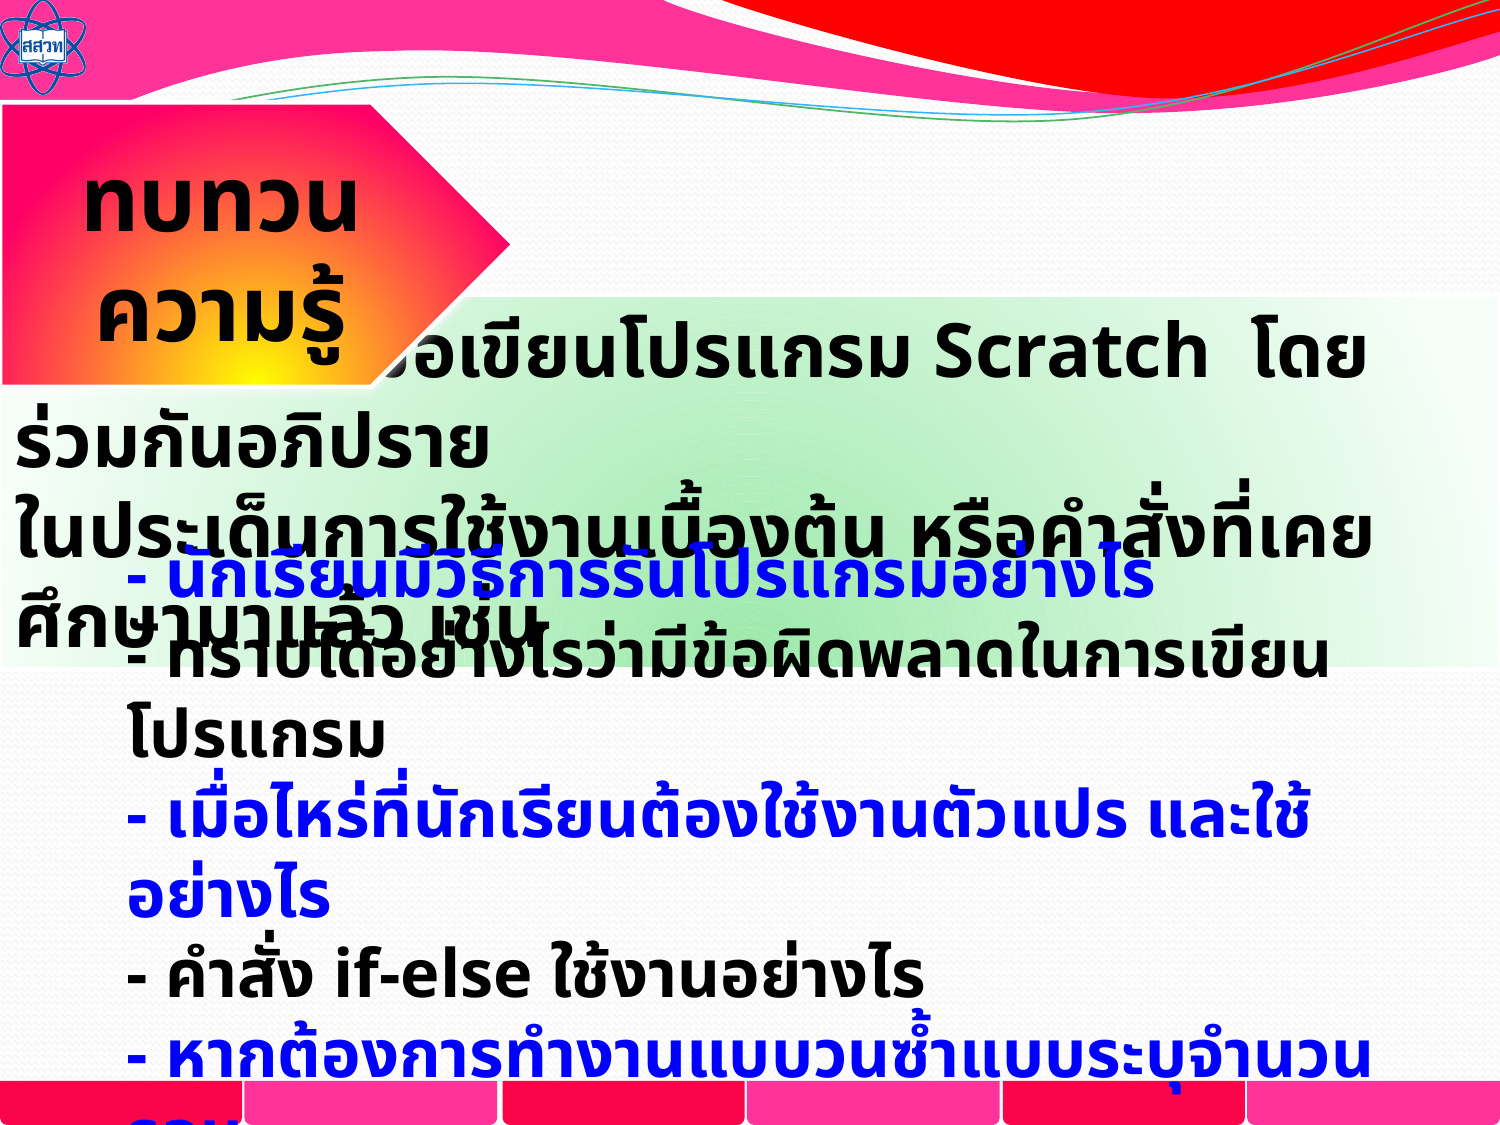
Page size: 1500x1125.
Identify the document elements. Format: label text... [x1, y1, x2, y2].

picture [0, 0, 86, 95]
text_box ทบทวนความรู้ [0, 101, 515, 388]
text_box - นักเรียนมีวิธีการรันโปรแกรมอย่างไร - ทราบได้อย่างไรว่ามีข้อผิดพลาดในการเขียนโปรแกรม - เมื่อไหร่ที่นักเรียนต้องใช้งานตัวแปร และใช้อย่างไร - คำสั่ง if-else ใช้งานอย่างไร - หากต้องการทำงานแบบวนซ้ำแบบระบุจำนวนรอบ วนซ้ำแบบไม่รู้จบ หรือวนซ้ำแบบมีเงื่อนไขจะใช้คำสั่งใด [112, 523, 1459, 1125]
table_cell สีปากกาคือ  สีน้ำเงิน  สีเขียว [0, 294, 478, 400]
text_box เครื่องมือเขียนโปรแกรม Scratch โดยร่วมกันอภิปราย ในประเด็นการใช้งานเบื้องต้น หรือคำสั่งที่เคยศึกษามาแล้ว เช่น [0, 294, 1500, 670]
